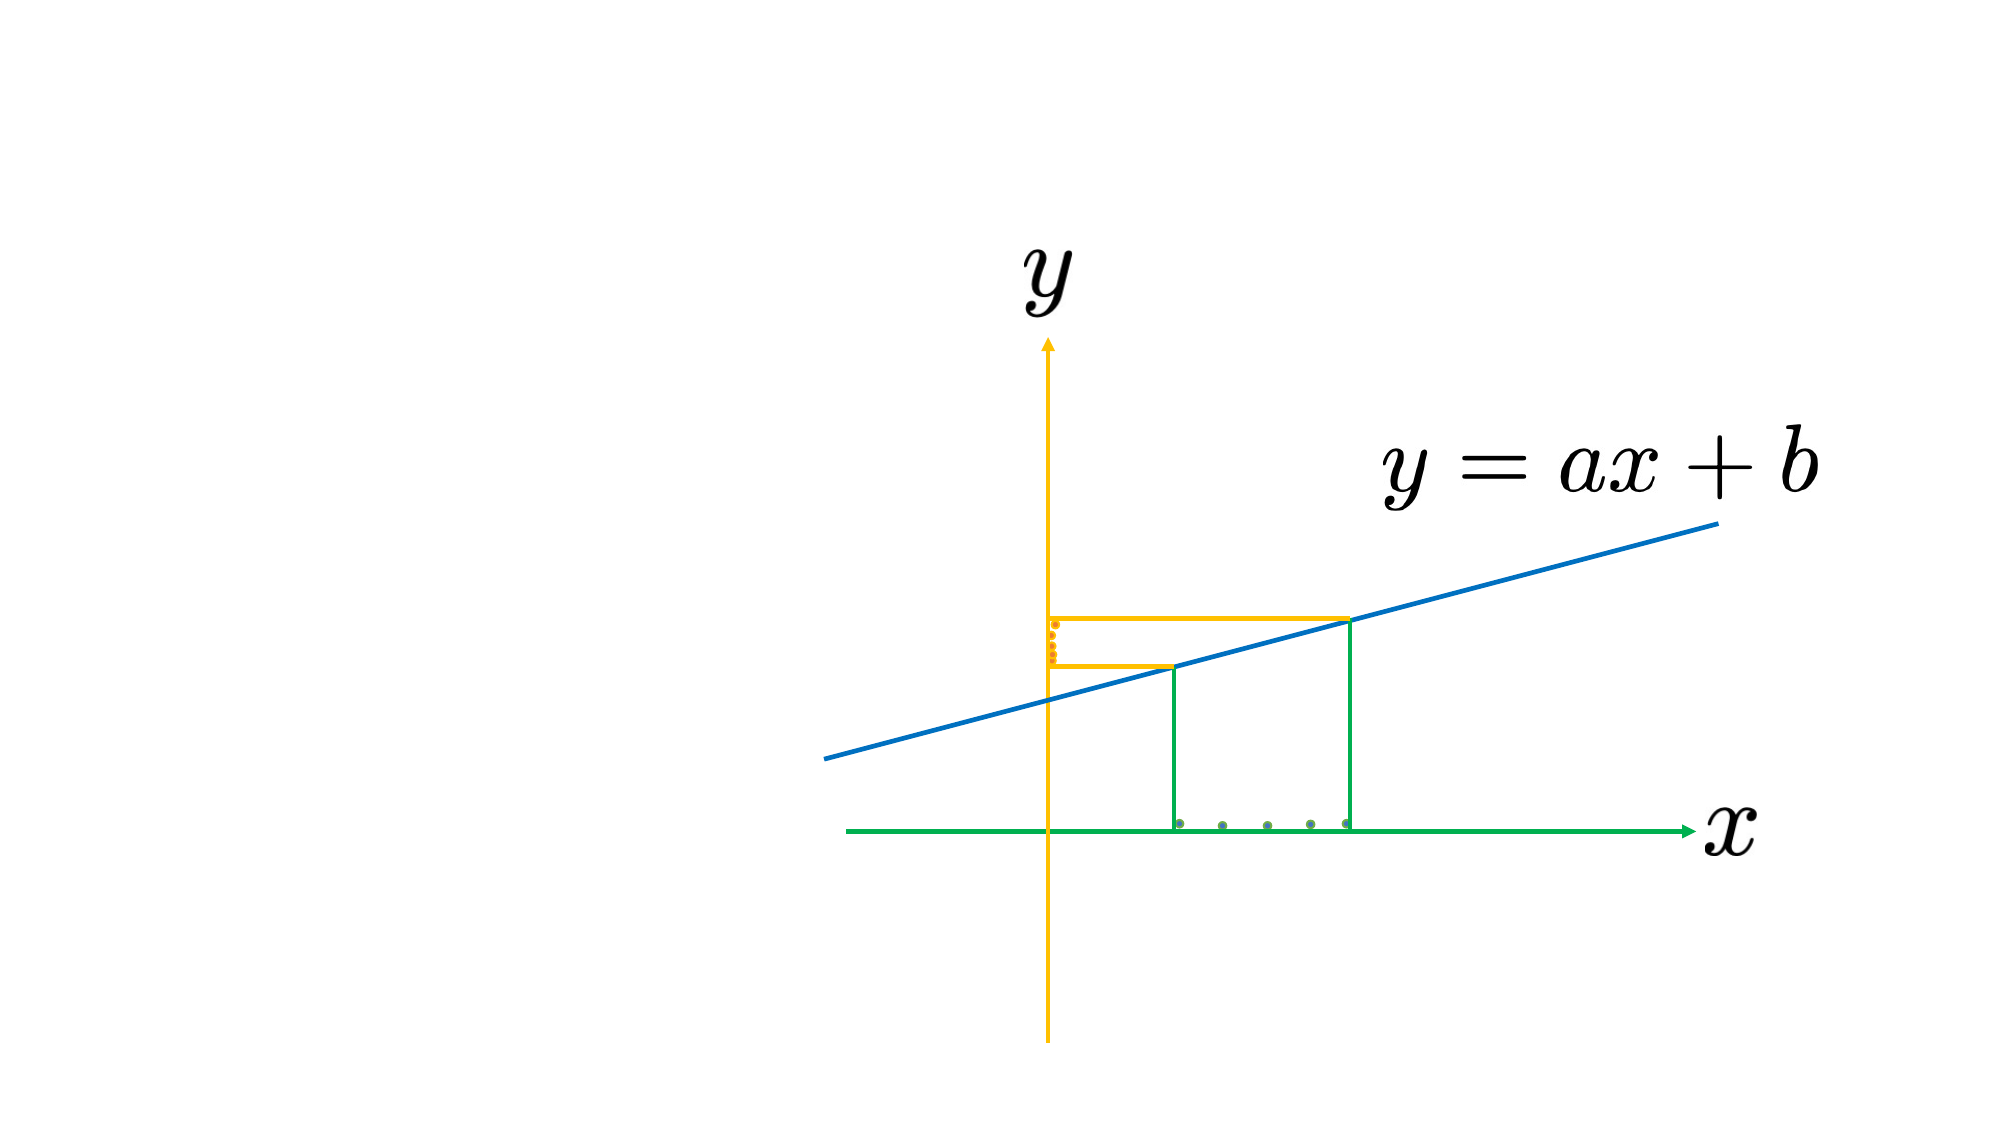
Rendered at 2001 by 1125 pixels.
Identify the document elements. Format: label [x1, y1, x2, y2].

picture [1705, 807, 1758, 856]
text_box [1262, 821, 1273, 829]
text_box [1217, 821, 1228, 829]
picture [1024, 249, 1073, 318]
text_box [823, 523, 1719, 760]
text_box [1176, 818, 1185, 829]
text_box [1305, 819, 1316, 829]
picture [1383, 424, 1818, 511]
text_box [1341, 818, 1348, 829]
